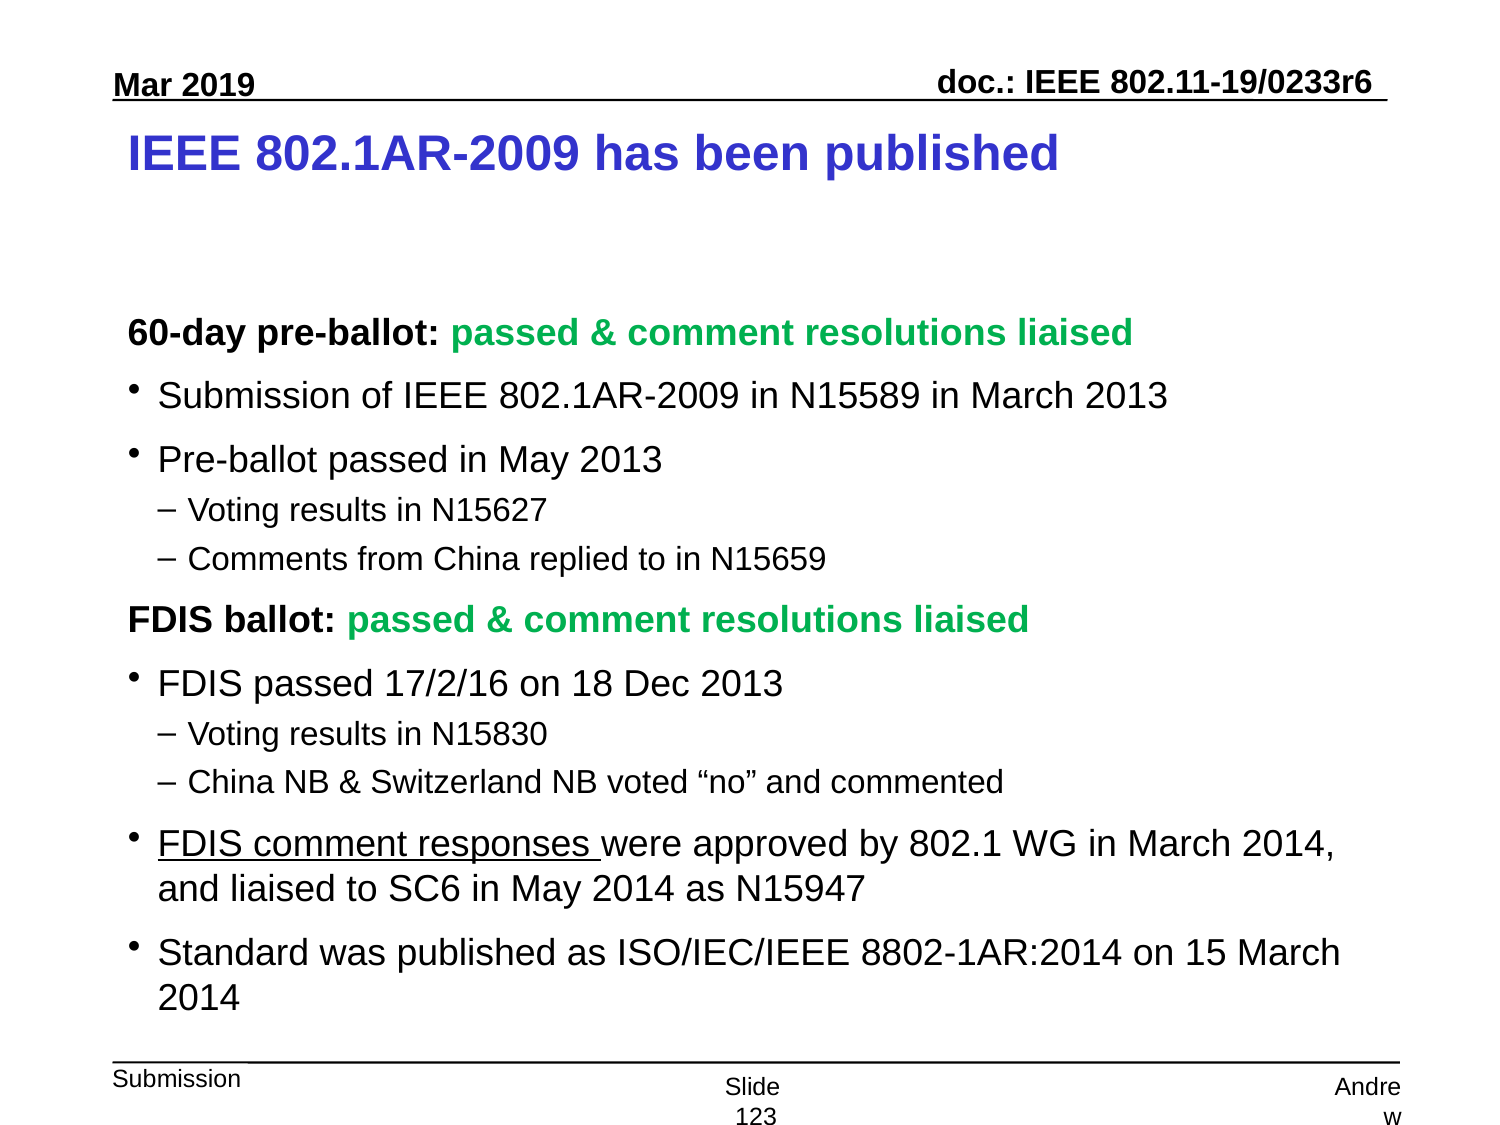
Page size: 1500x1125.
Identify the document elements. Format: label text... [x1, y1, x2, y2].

slide_number Slide 123 [709, 1069, 803, 1101]
list 60-day pre-ballot: passed & comment resolutions liaised Submission of IEEE 802.1AR-2009 in N15589 in March 2013 Pre-ballot passed in May 2013 Voting results in N15627 Comments from China replied to in N15659 FDIS ballot: passed & comment resolutions liaised FDIS passed 17/2/16 on 18 Dec 2013 Voting results in N15830 China NB & Switzerland NB voted “no” and commented FDIS comment responses were approved by 802.1 WG in March 2014, and liaised to SC6 in May 2014 as N15947 Standard was published as ISO/IEC/IEEE 8802-1AR:2014 on 15 March 2014 [112, 299, 1388, 975]
footer Andrew Myles, Cisco [1320, 1069, 1402, 1101]
title IEEE 802.1AR-2009 has been published [112, 112, 1438, 288]
